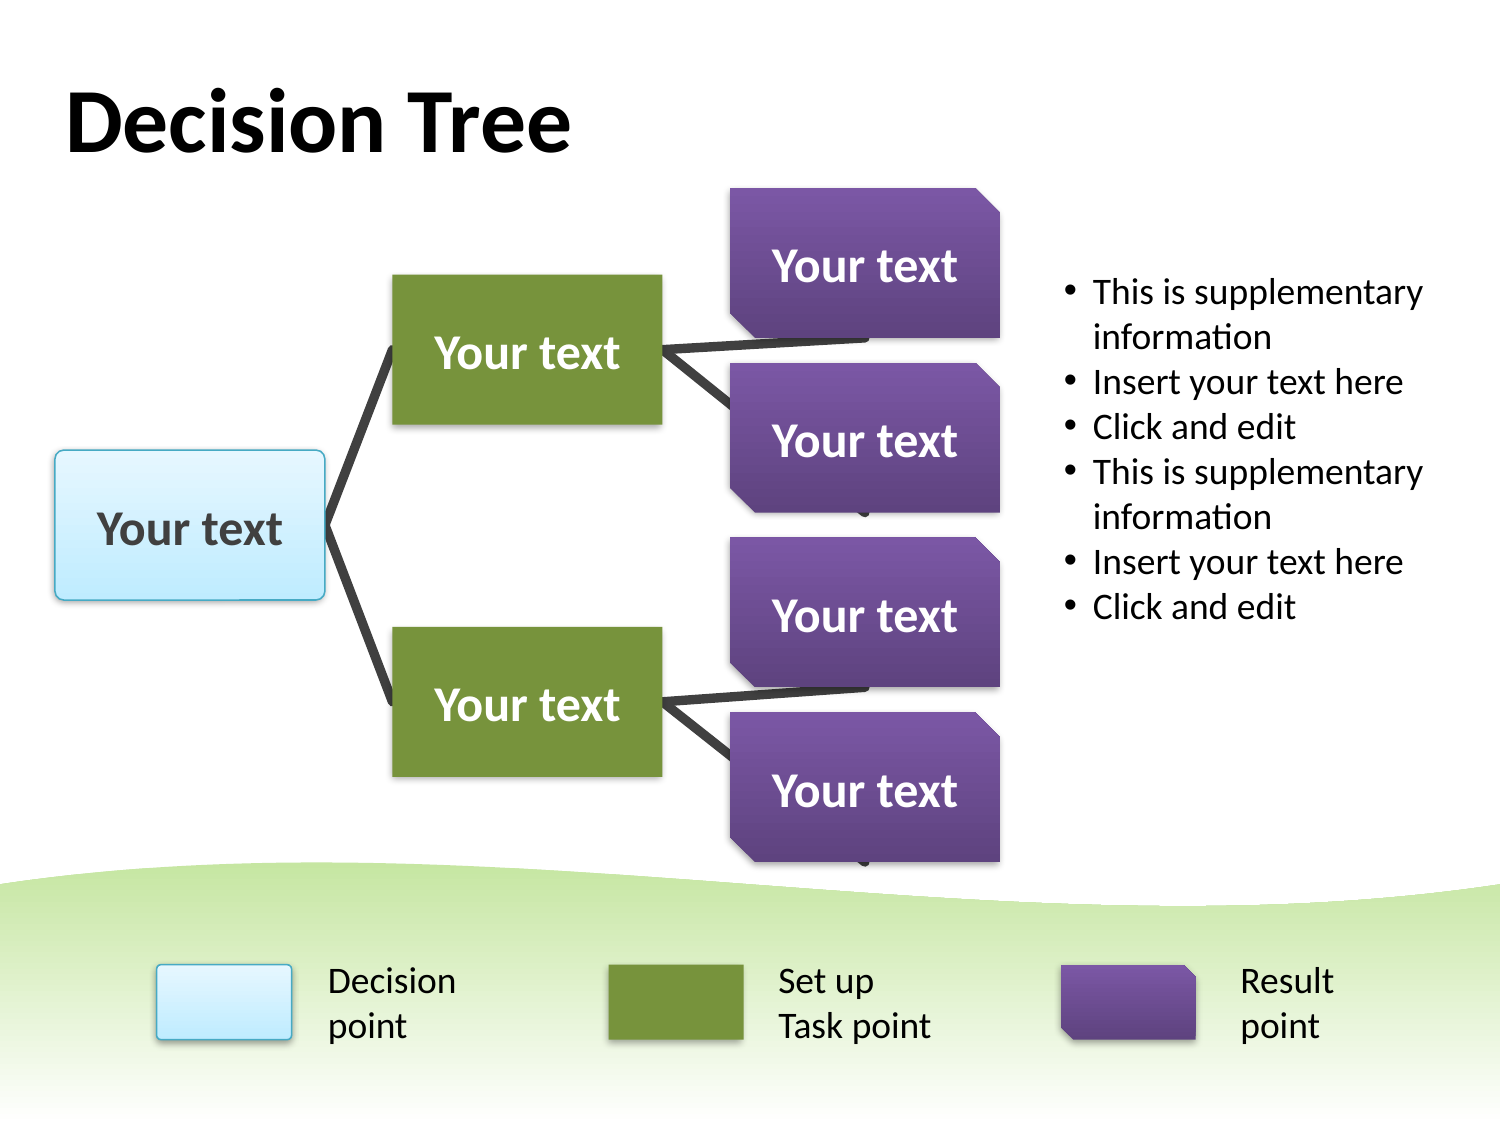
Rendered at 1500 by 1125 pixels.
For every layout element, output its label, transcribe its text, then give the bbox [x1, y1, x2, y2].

title Decision Tree [50, 45, 1400, 188]
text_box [324, 349, 393, 526]
text_box Set up Task point [763, 949, 947, 1054]
text_box Your text [729, 361, 1001, 514]
text_box Your text [54, 449, 319, 601]
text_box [324, 533, 393, 703]
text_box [662, 701, 731, 788]
text_box [155, 963, 293, 1041]
text_box This is supplementary information Insert your text here Click and edit This is supplementary information Insert your text here Click and edit [1049, 259, 1450, 784]
text_box Decision point [313, 949, 472, 1054]
text_box Your text [729, 536, 1001, 689]
text_box [607, 963, 746, 1042]
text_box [662, 262, 731, 349]
text_box Your text [390, 625, 657, 779]
text_box Your text [729, 711, 1001, 863]
text_box Your text [729, 187, 1001, 339]
text_box [1059, 963, 1197, 1041]
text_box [662, 612, 731, 701]
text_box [662, 349, 731, 438]
text_box Result point [1225, 949, 1350, 1054]
text_box Your text [390, 273, 657, 427]
